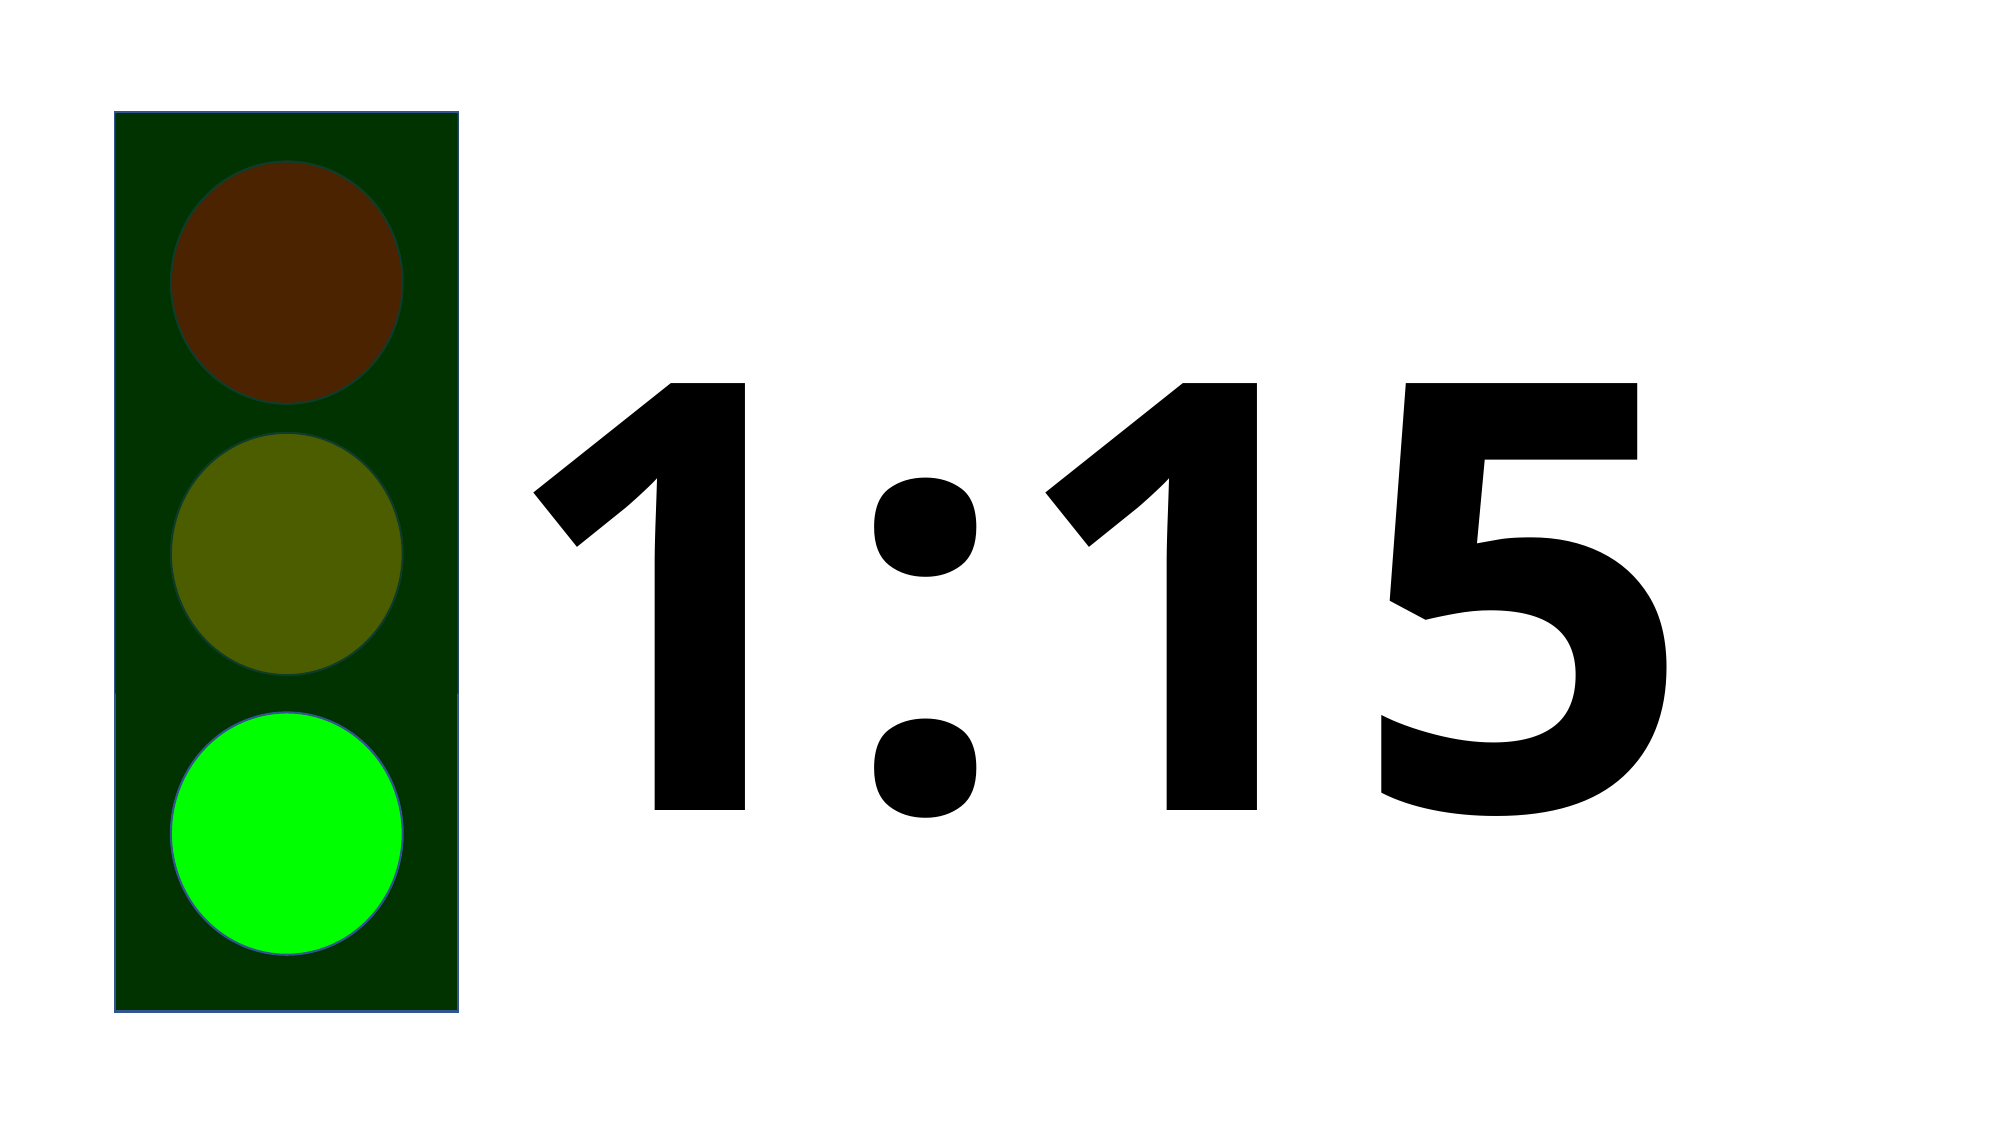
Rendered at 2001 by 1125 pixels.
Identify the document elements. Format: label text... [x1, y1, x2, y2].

text_box 1:15 [483, 204, 1924, 938]
text_box [114, 695, 459, 1013]
text_box [169, 711, 404, 956]
text_box [114, 112, 459, 695]
